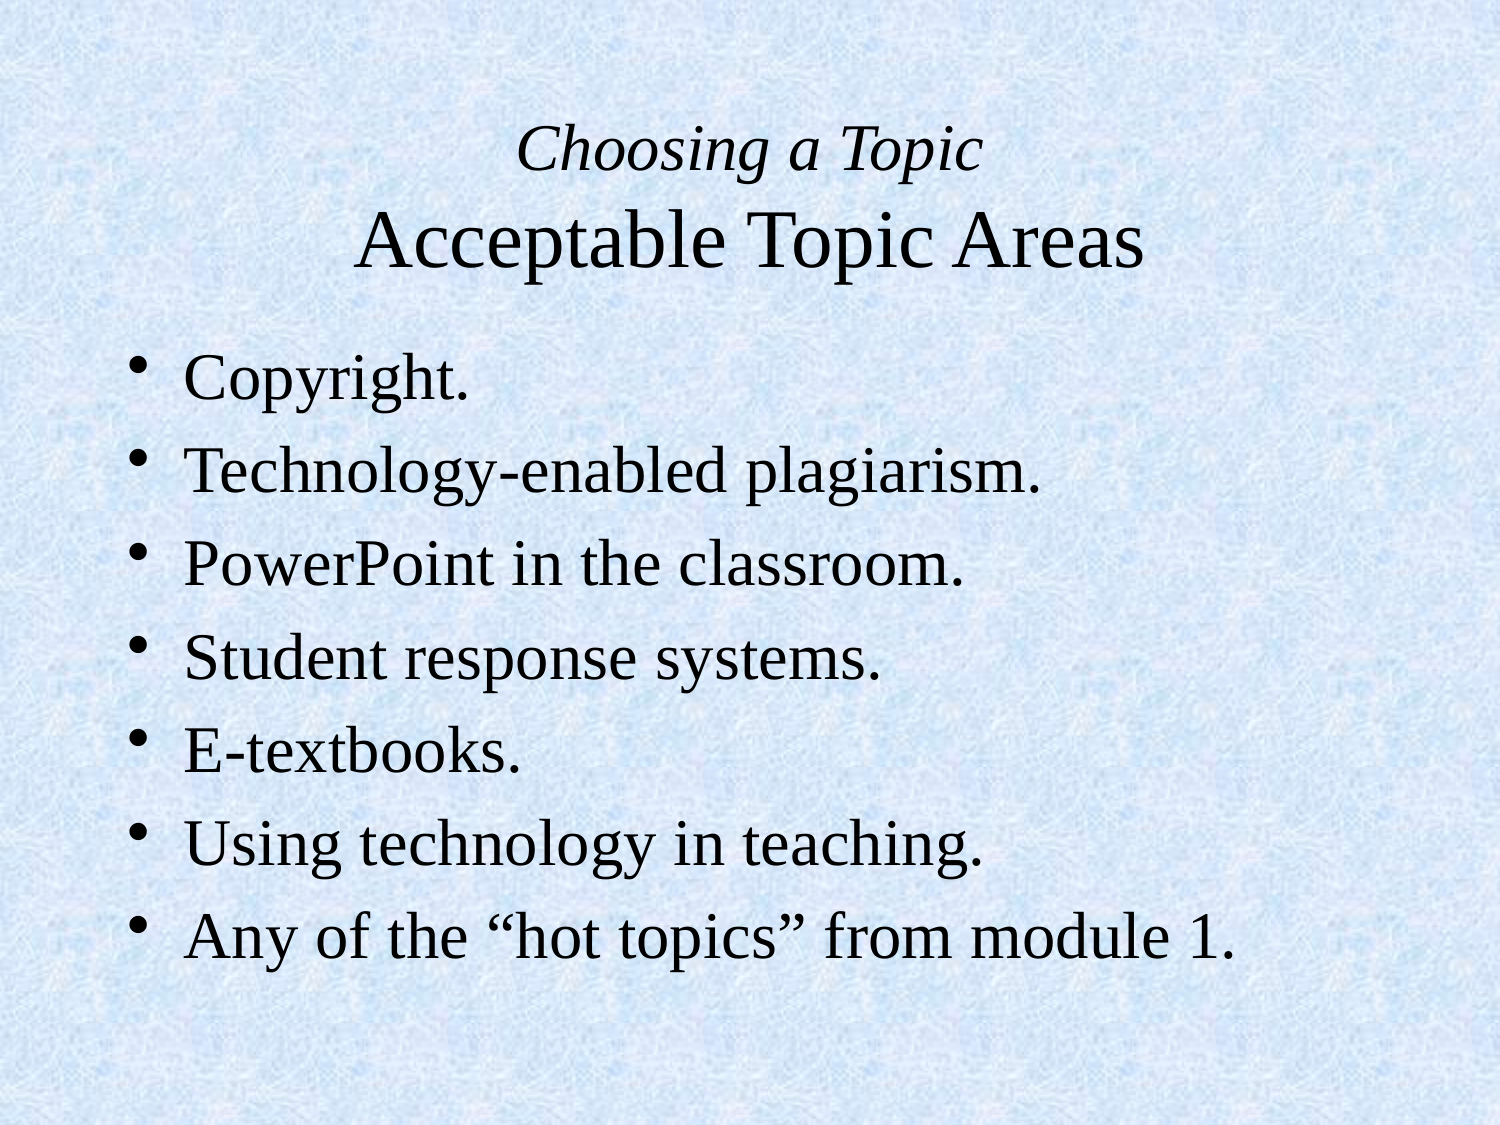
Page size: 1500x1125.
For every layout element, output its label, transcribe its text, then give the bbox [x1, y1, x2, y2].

picture [0, 0, 1500, 1125]
list Copyright. Technology-enabled plagiarism. PowerPoint in the classroom. Student response systems. E-textbooks. Using technology in teaching. Any of the “hot topics” from module 1. [112, 324, 1388, 1001]
title Choosing a Topic Acceptable Topic Areas [112, 99, 1388, 288]
